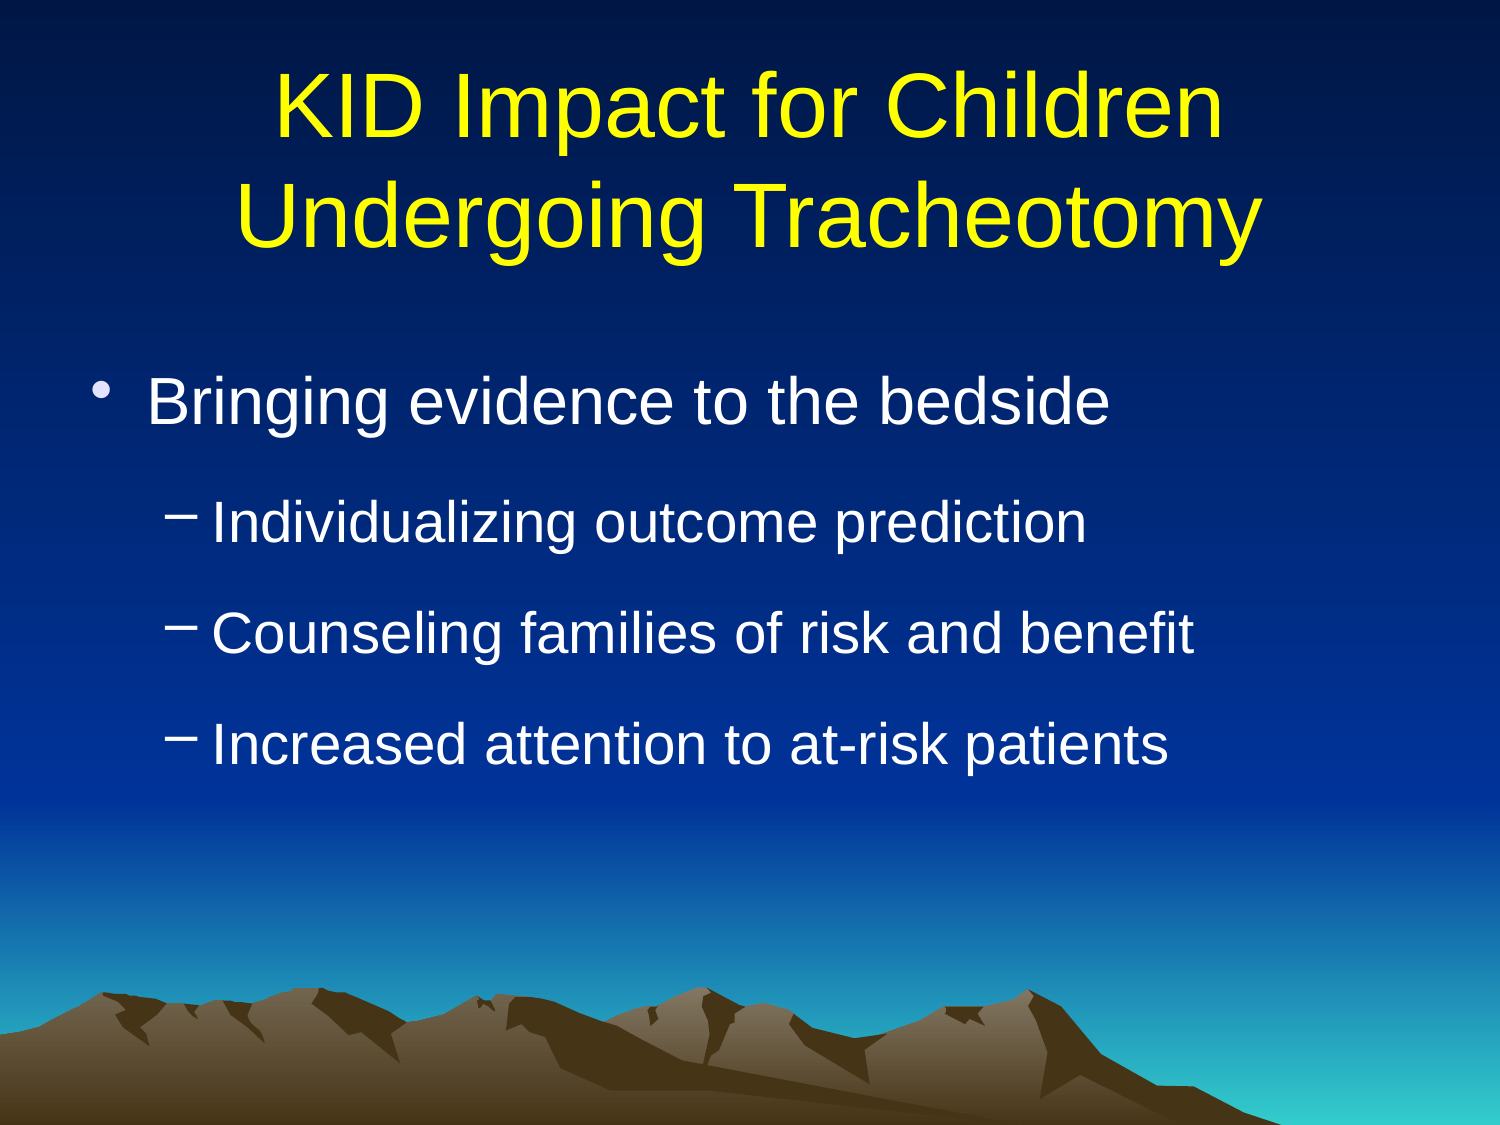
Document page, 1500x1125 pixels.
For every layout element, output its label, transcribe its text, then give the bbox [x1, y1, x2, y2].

list Bringing evidence to the bedside Individualizing outcome prediction Counseling families of risk and benefit Increased attention to at-risk patients [74, 349, 1463, 1088]
title KID Impact for Children Undergoing Tracheotomy [74, 62, 1426, 251]
